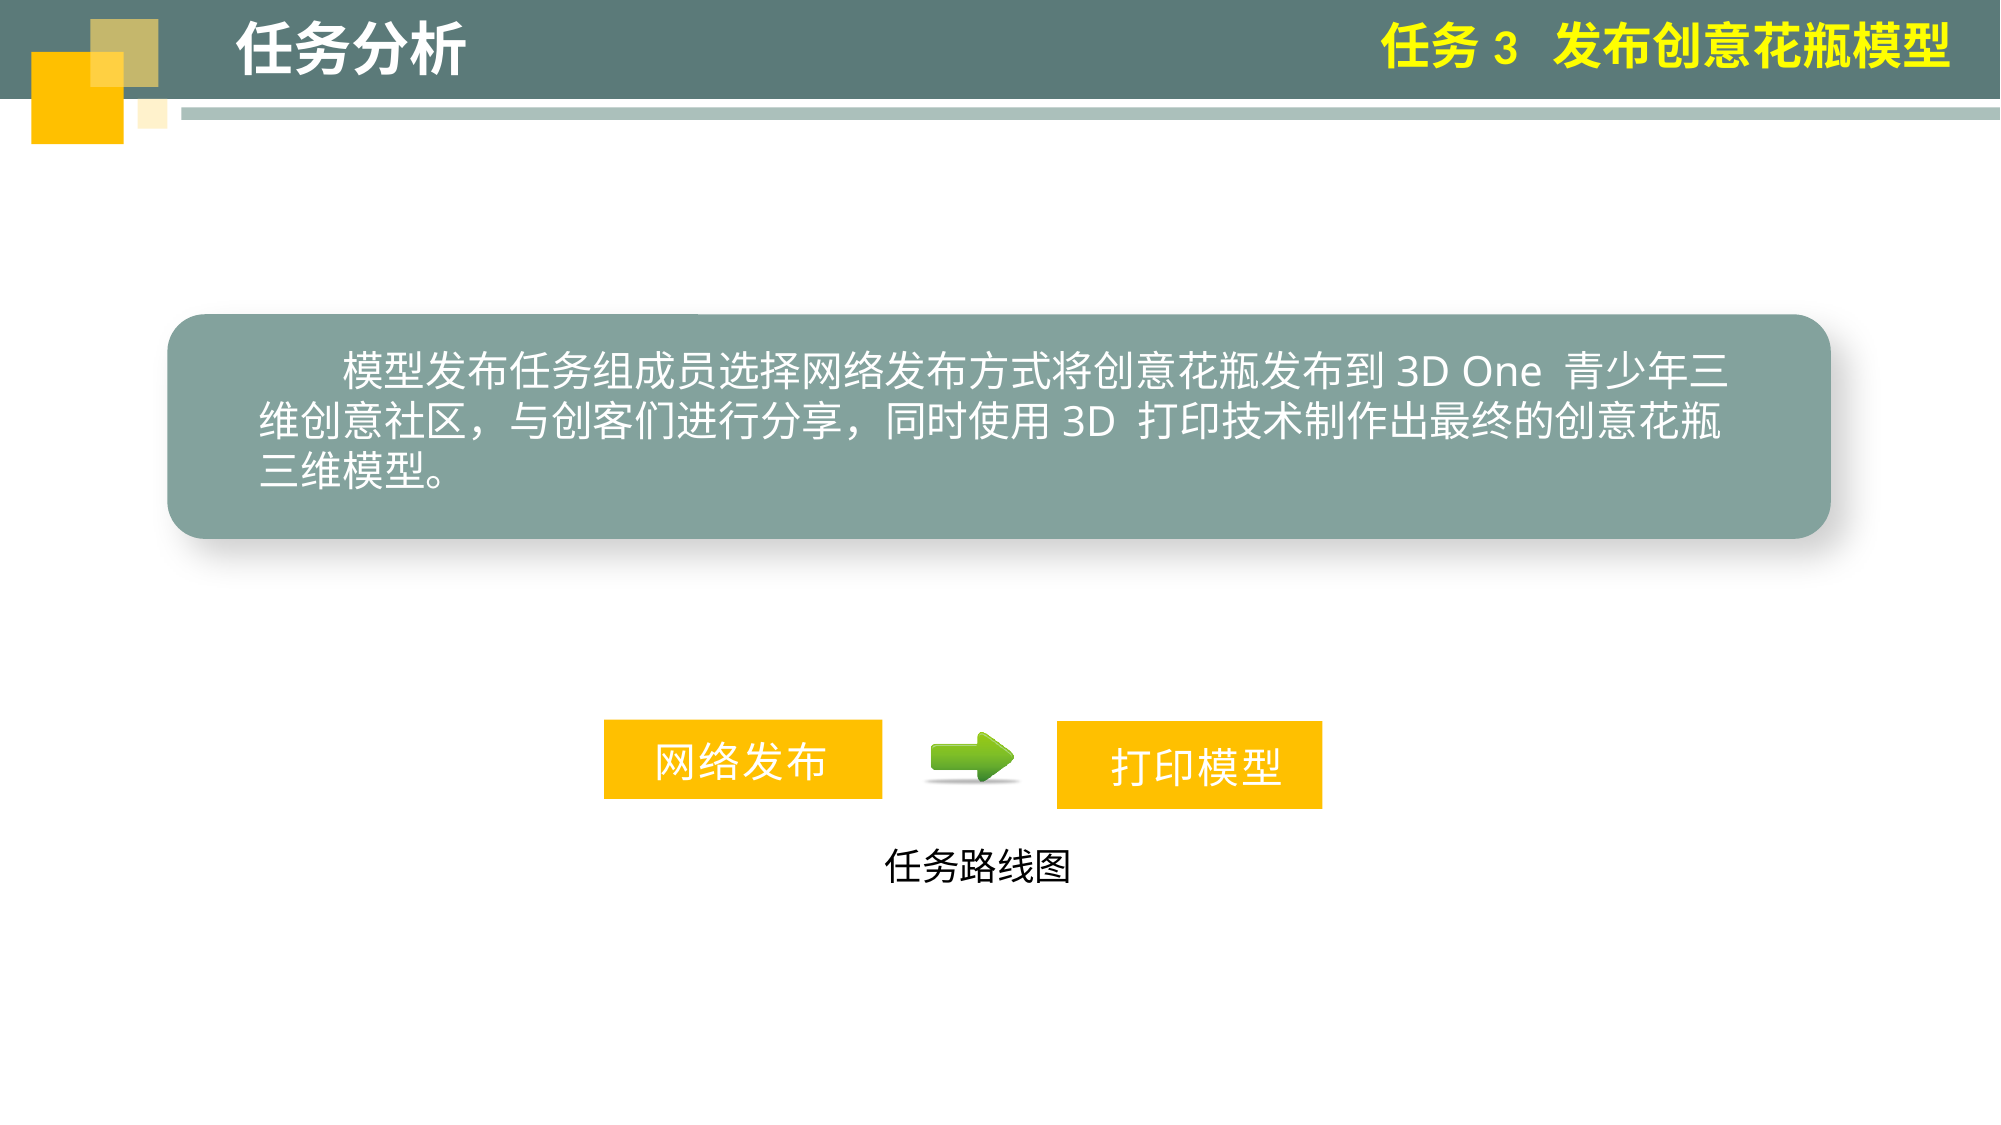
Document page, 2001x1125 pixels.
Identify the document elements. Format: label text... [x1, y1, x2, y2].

text_box 任务路线图 [870, 822, 1139, 896]
text_box 模型发布任务组成员选择网络发布方式将创意花瓶发布到3D One 青少年三维创意社区，与创客们进行分享，同时使用3D 打印技术制作出最终的创意花瓶三维模型。 [244, 337, 1768, 503]
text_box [0, 0, 2000, 145]
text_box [602, 719, 1410, 809]
text_box [167, 314, 1831, 539]
